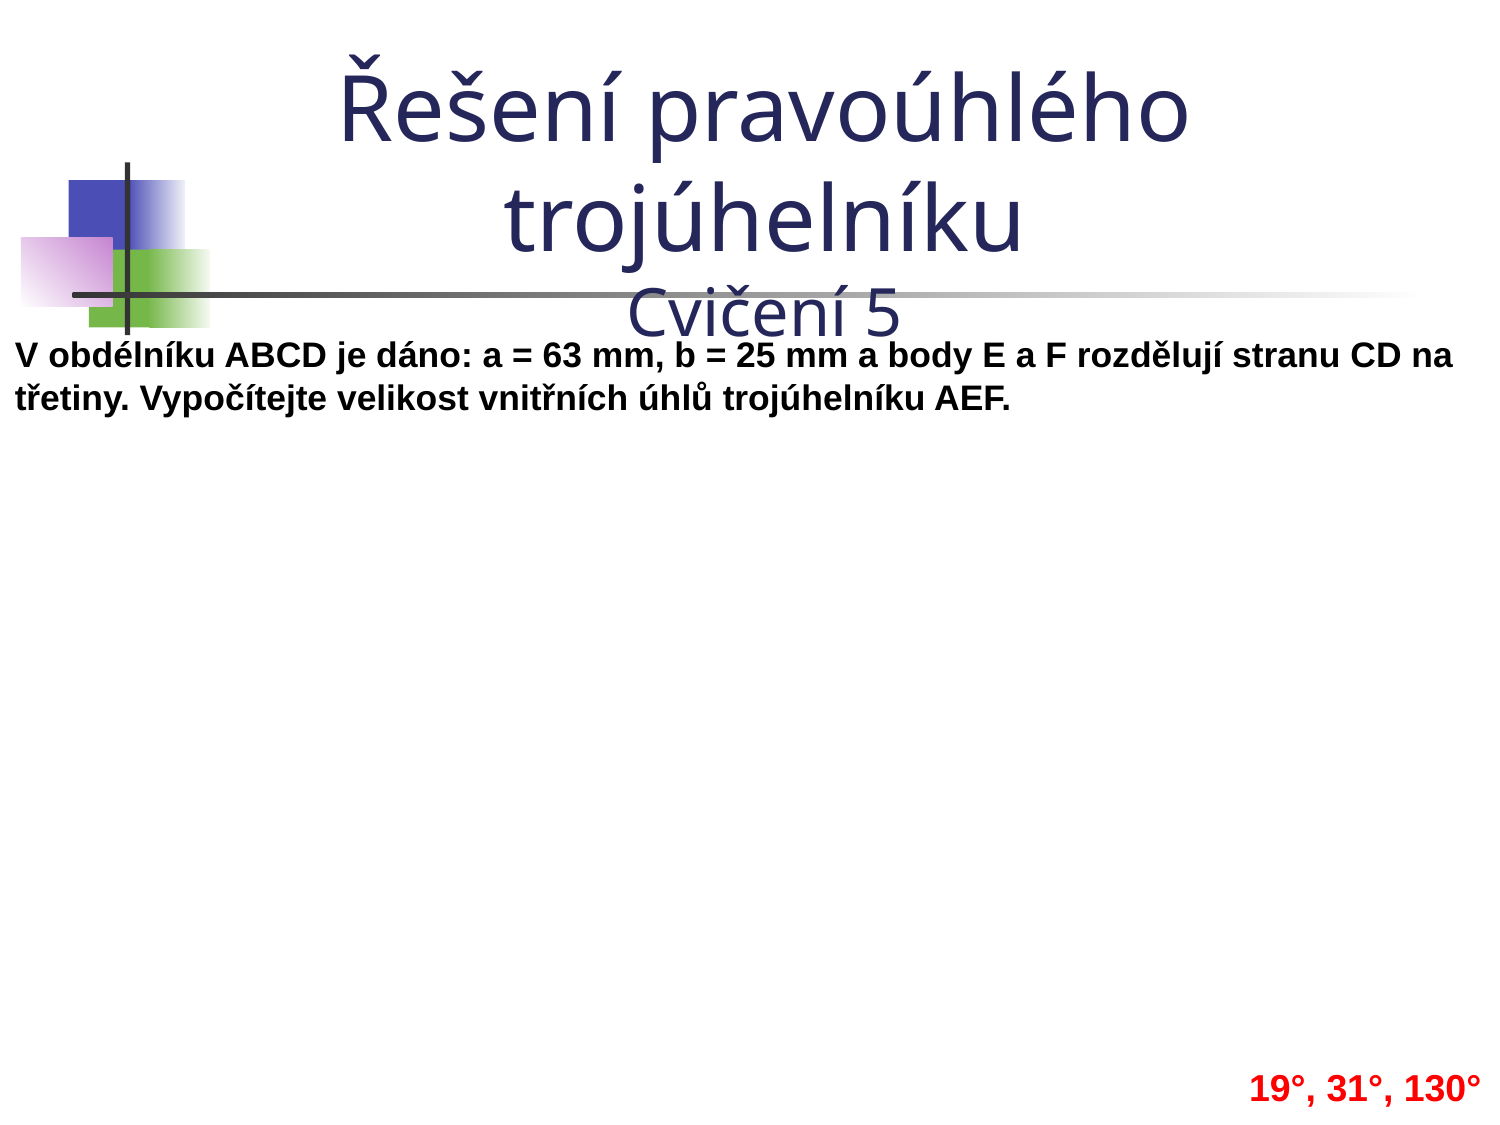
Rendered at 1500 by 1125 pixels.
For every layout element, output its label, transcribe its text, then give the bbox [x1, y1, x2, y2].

text_box V obdélníku ABCD je dáno: a = 63 mm, b = 25 mm a body E a F rozdělují stranu CD na třetiny. Vypočítejte velikost vnitřních úhlů trojúhelníku AEF. [0, 324, 1500, 425]
text_box Řešení pravoúhlého trojúhelníku Cvičení 5 [59, 42, 1471, 324]
text_box 19°, 31°, 130° [1234, 1057, 1500, 1117]
